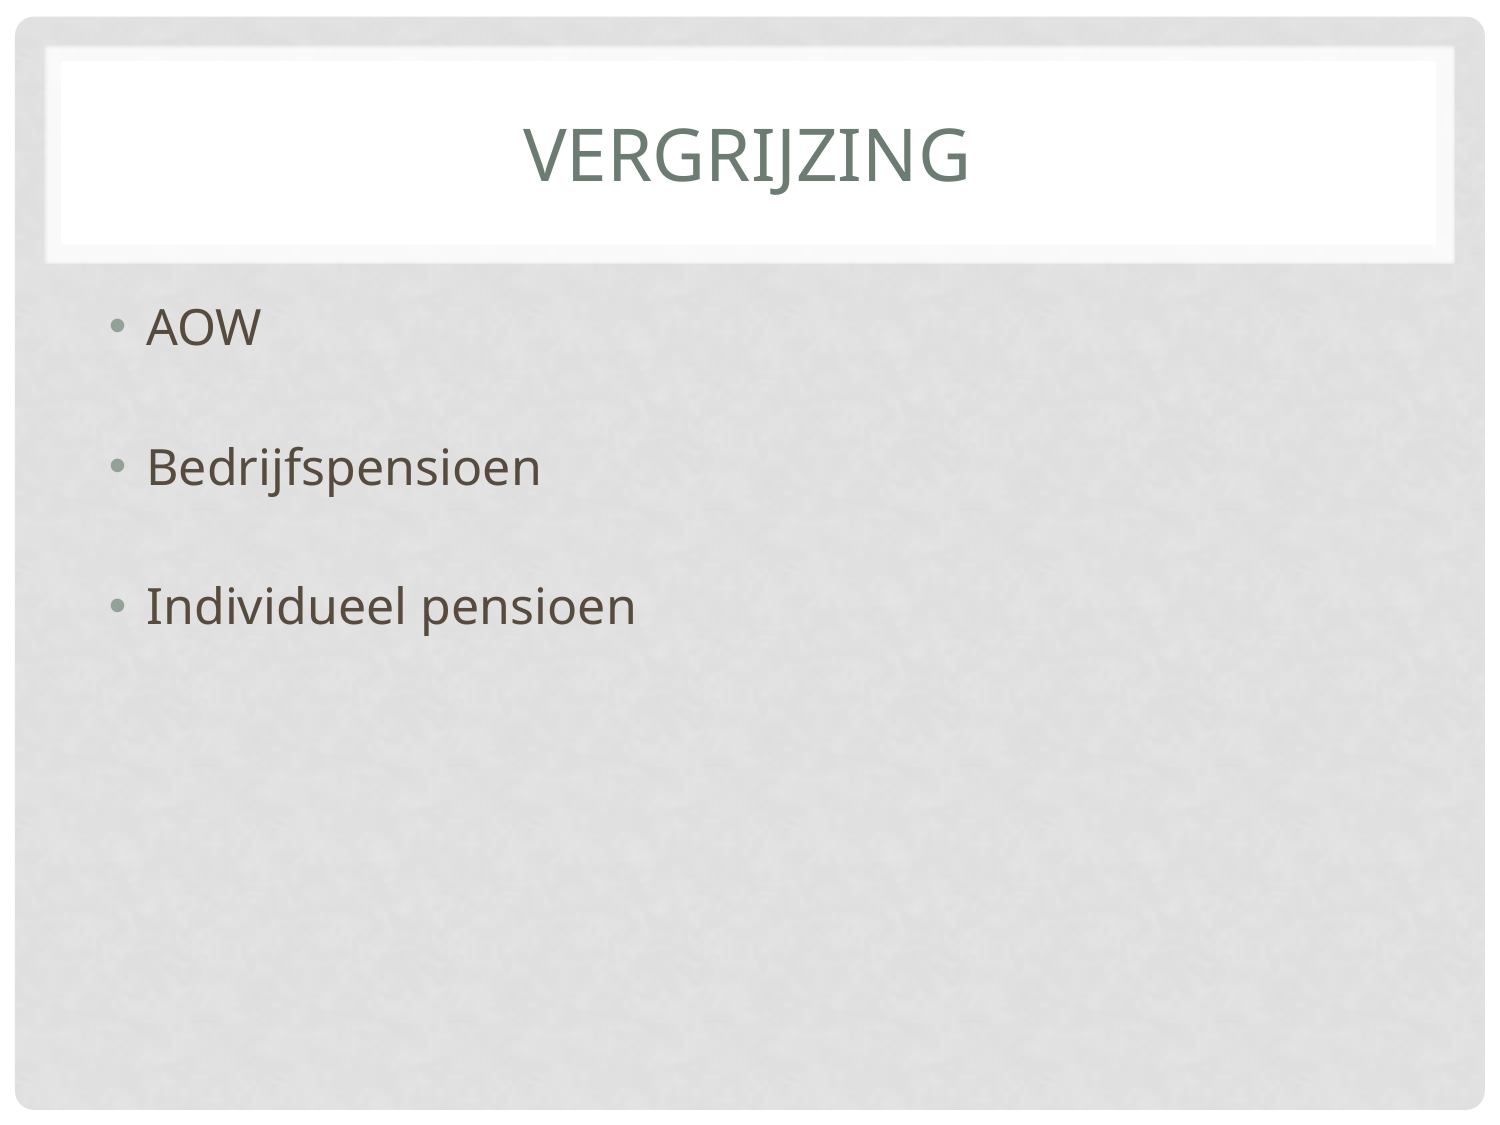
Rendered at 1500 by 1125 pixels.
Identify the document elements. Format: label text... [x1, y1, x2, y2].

title Vergrijzing [69, 66, 1425, 238]
list AOW Bedrijfspensioen Individueel pensioen [75, 287, 1425, 1005]
